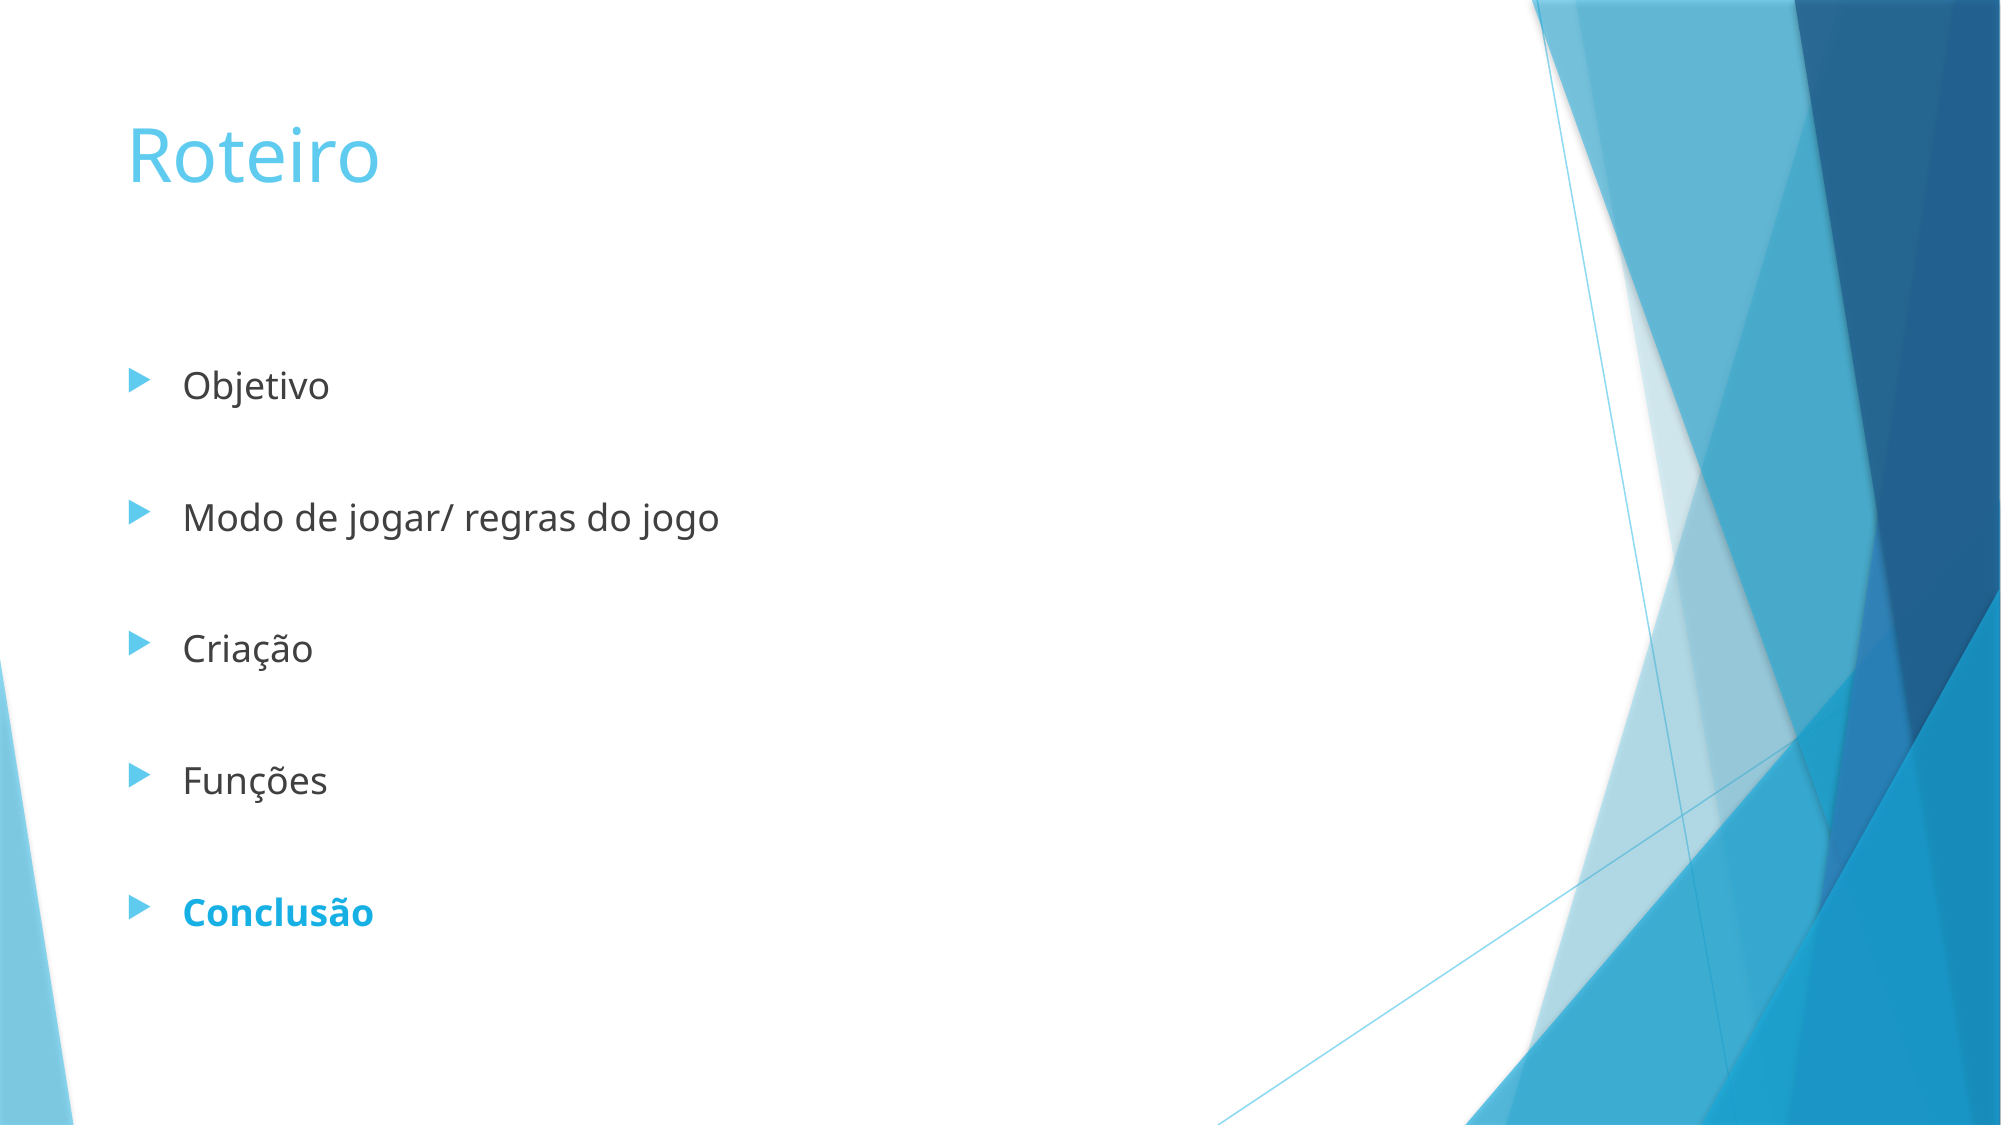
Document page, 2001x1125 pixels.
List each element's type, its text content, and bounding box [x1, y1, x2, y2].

title Roteiro [111, 99, 1522, 317]
list Objetivo Modo de jogar/ regras do jogo Criação Funções Conclusão [111, 354, 1522, 992]
